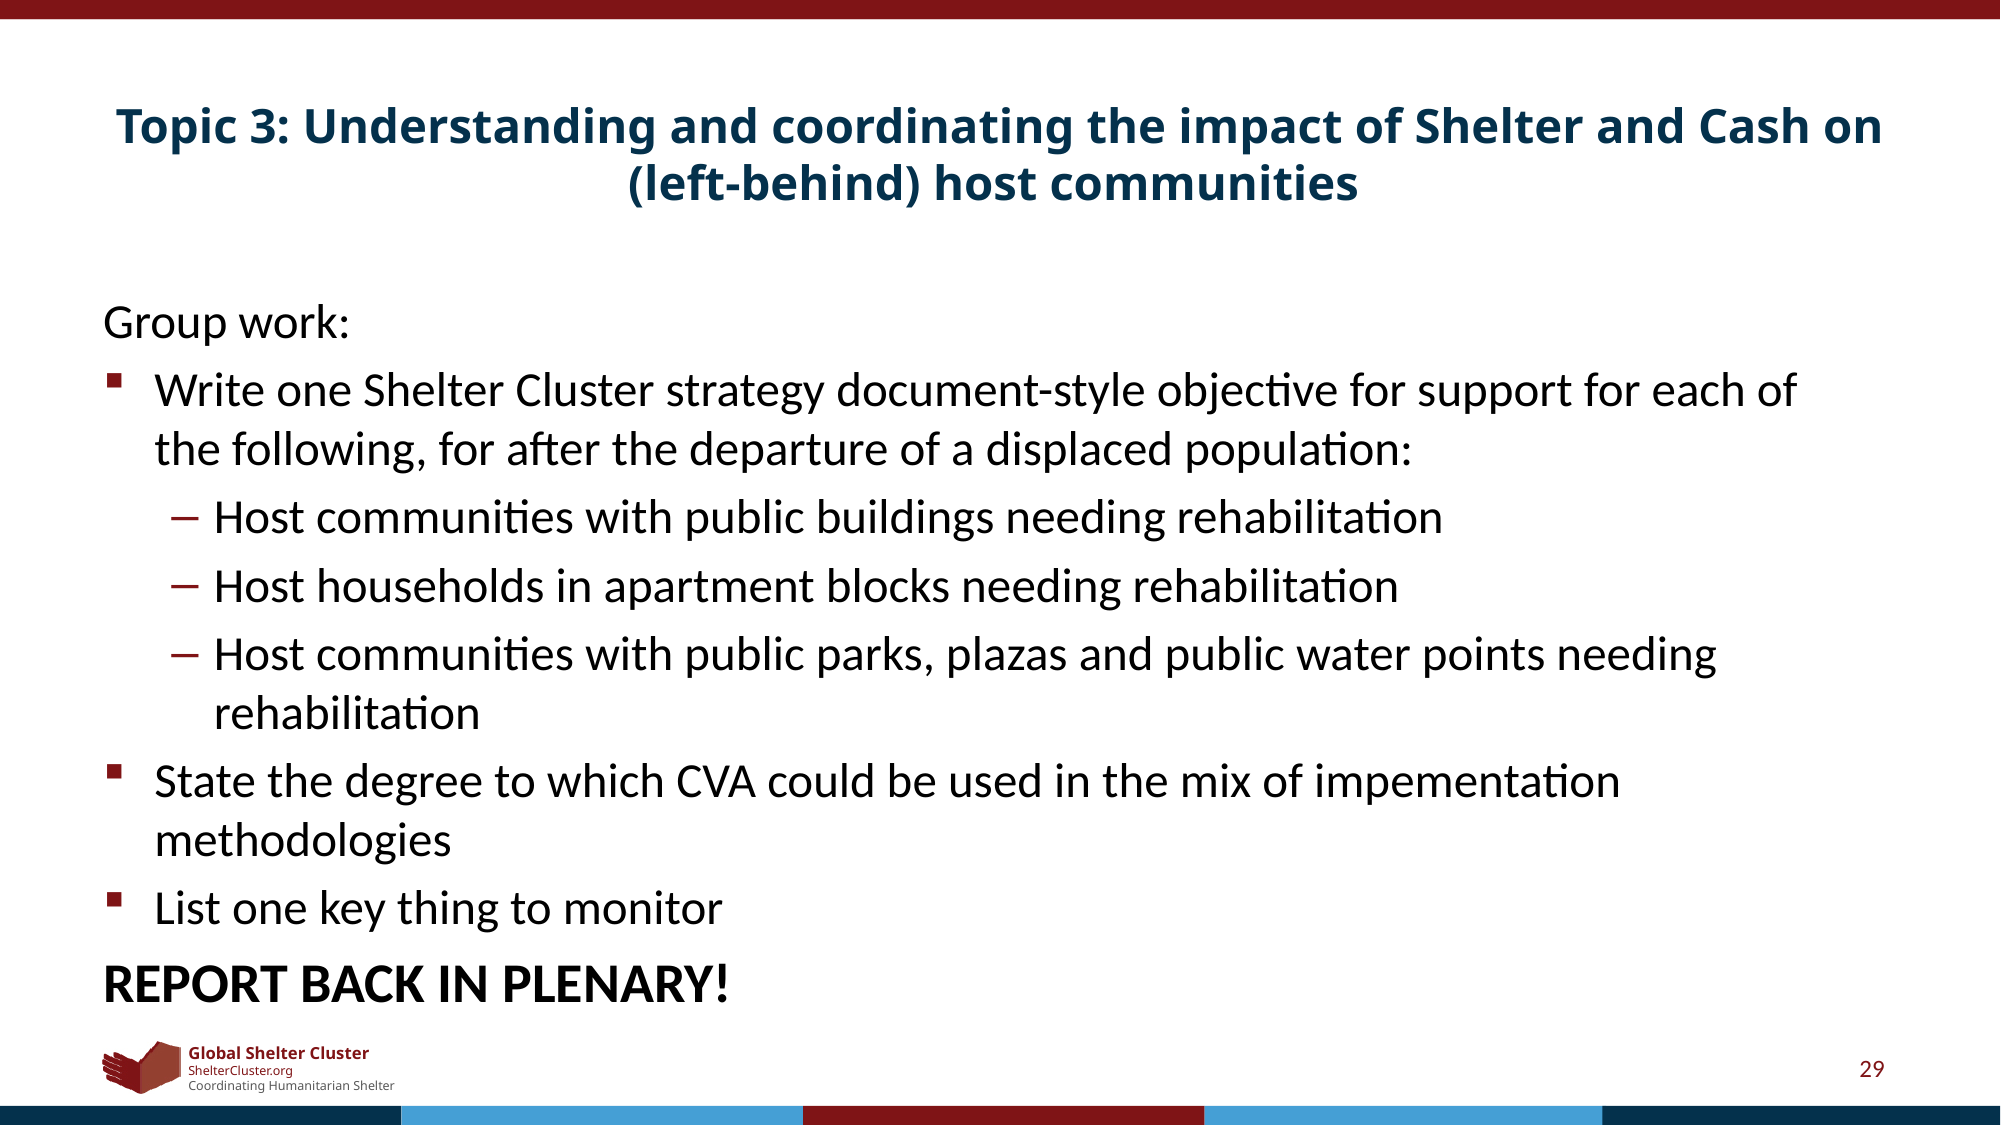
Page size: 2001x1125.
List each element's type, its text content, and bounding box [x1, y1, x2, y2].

title Topic 3: Understanding and coordinating the impact of Shelter and Cash on (left-behind) host communities [99, 87, 1900, 275]
picture [102, 1041, 181, 1094]
slide_number 29 [1433, 1037, 1900, 1098]
list Group work: Write one Shelter Cluster strategy document-style objective for support for each of the following, for after the departure of a displaced population: Host communities with public buildings needing rehabilitation Host households in apartment blocks needing rehabilitation Host communities with public parks, plazas and public water points needing rehabilitation State the degree to which CVA could be used in the mix of impementation methodologies List one key thing to monitor REPORT BACK IN PLENARY! [88, 282, 1889, 1023]
